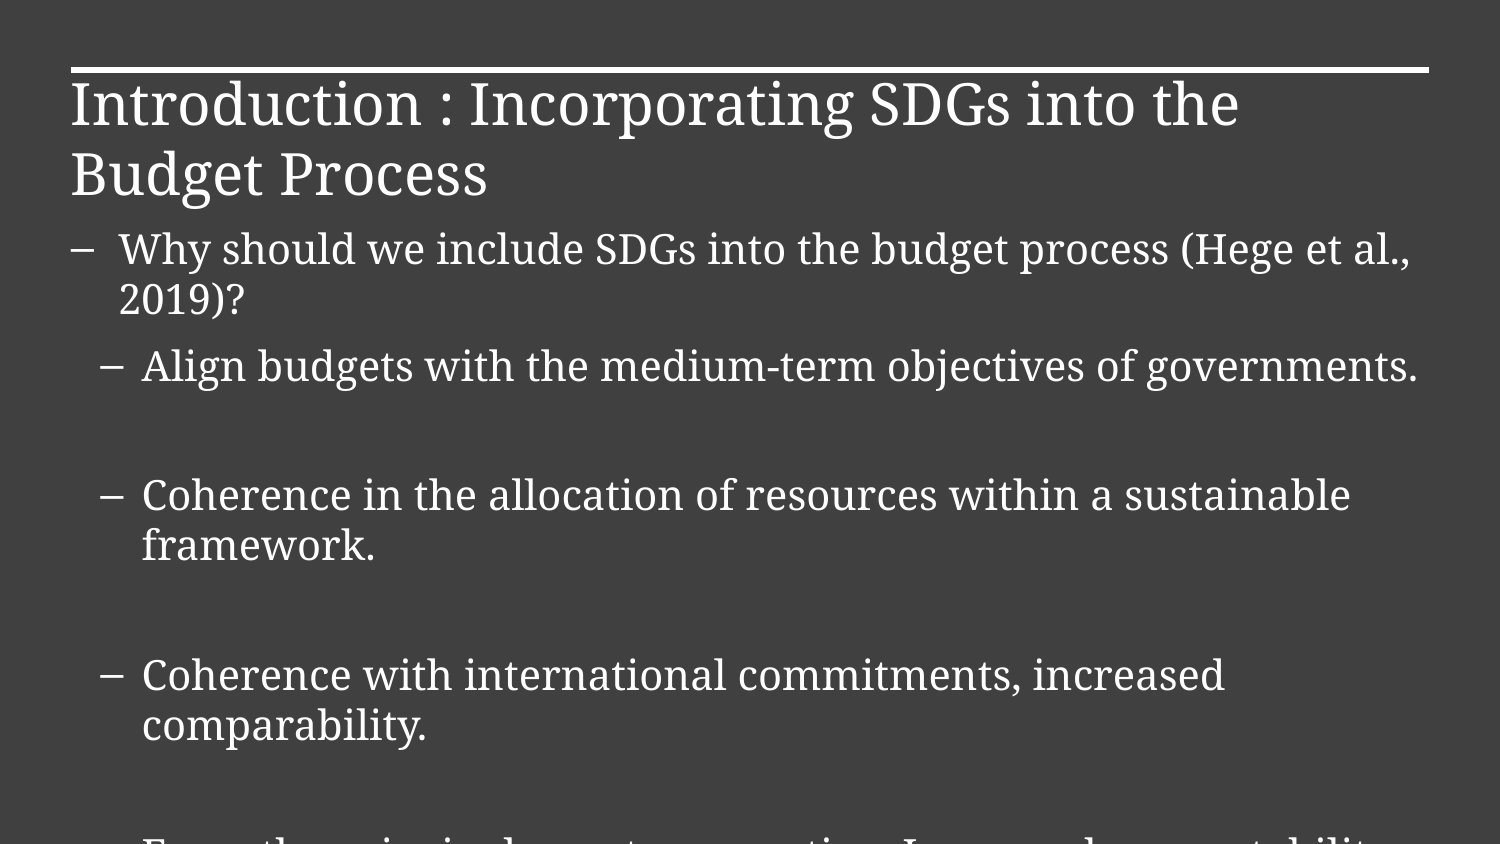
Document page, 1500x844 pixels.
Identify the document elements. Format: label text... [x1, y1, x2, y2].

list Introduction : Incorporating SDGs into the Budget Process [70, 67, 1430, 183]
list Why should we include SDGs into the budget process (Hege et al., 2019)? Align budgets with the medium-term objectives of governments. Coherence in the allocation of resources within a sustainable framework. Coherence with international commitments, increased comparability. From the principal-agent perspective: Increased accountability, quantified evaluation of governments’ performance. [70, 222, 1430, 698]
